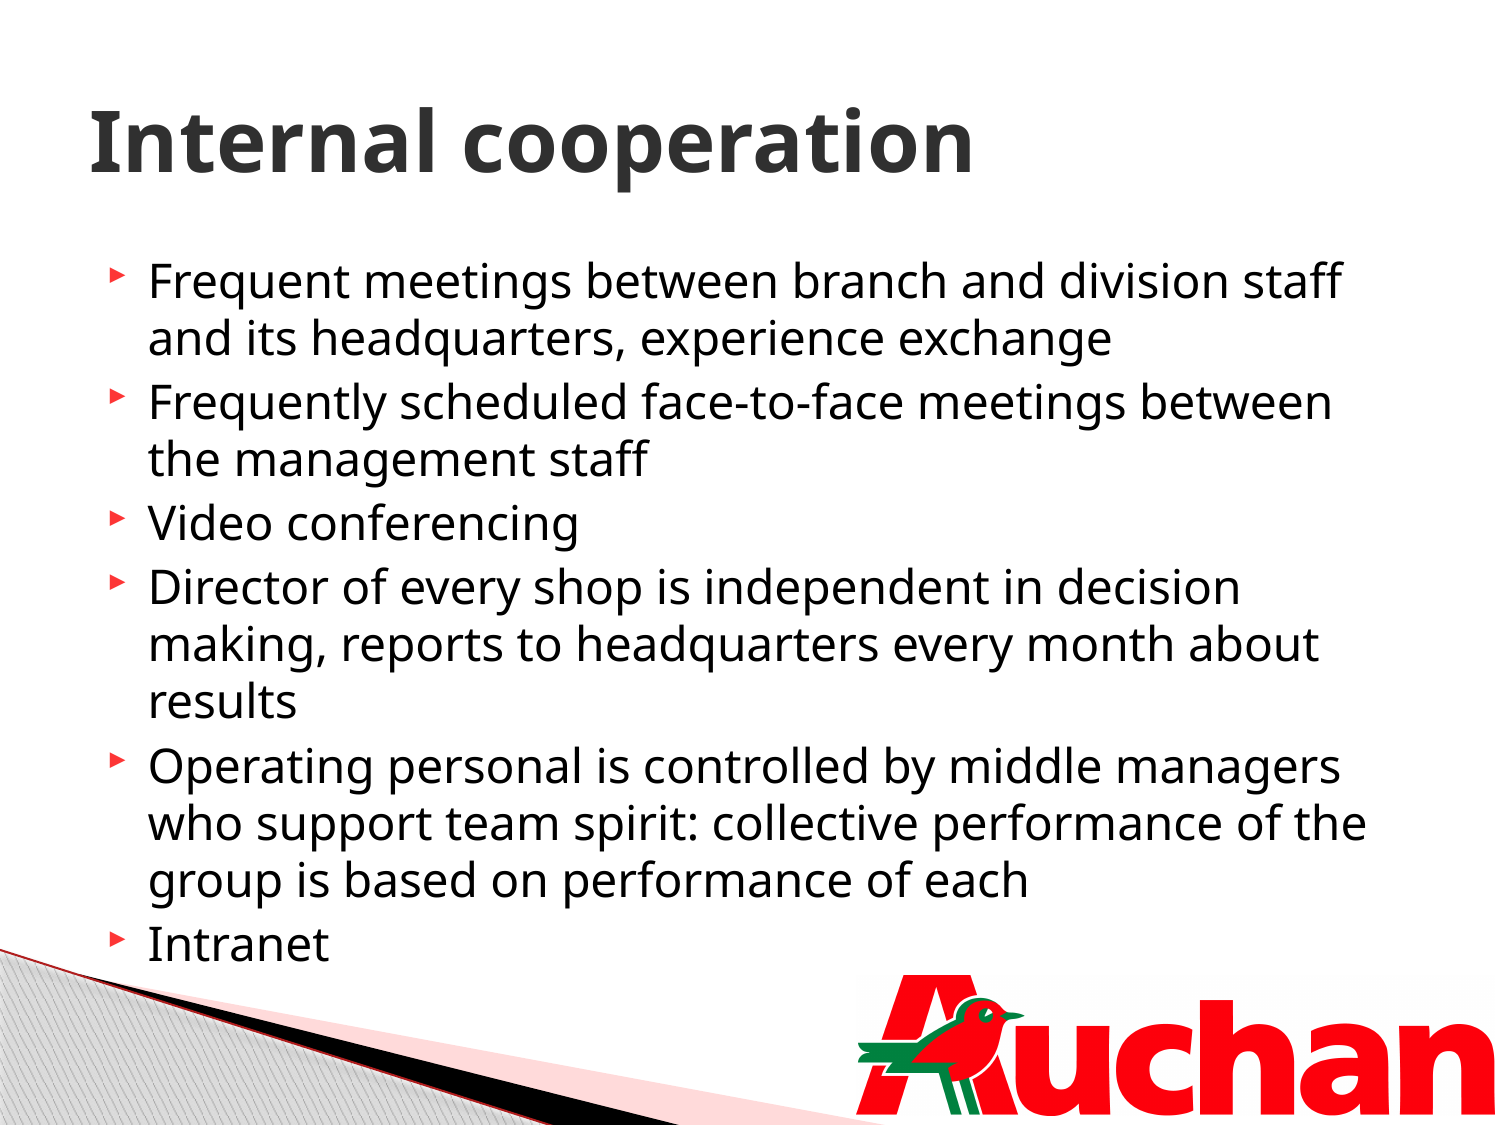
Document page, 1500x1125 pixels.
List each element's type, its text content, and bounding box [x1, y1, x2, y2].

picture [856, 975, 1495, 1117]
list Frequent meetings between branch and division staff and its headquarters, experience exchange Frequently scheduled face-to-face meetings between the management staff Video conferencing Director of every shop is independent in decision making, reports to headquarters every month about results Operating personal is controlled by middle managers who support team spirit: collective performance of the group is based on performance of each Intranet [75, 243, 1425, 986]
title Internal cooperation [75, 45, 1425, 233]
